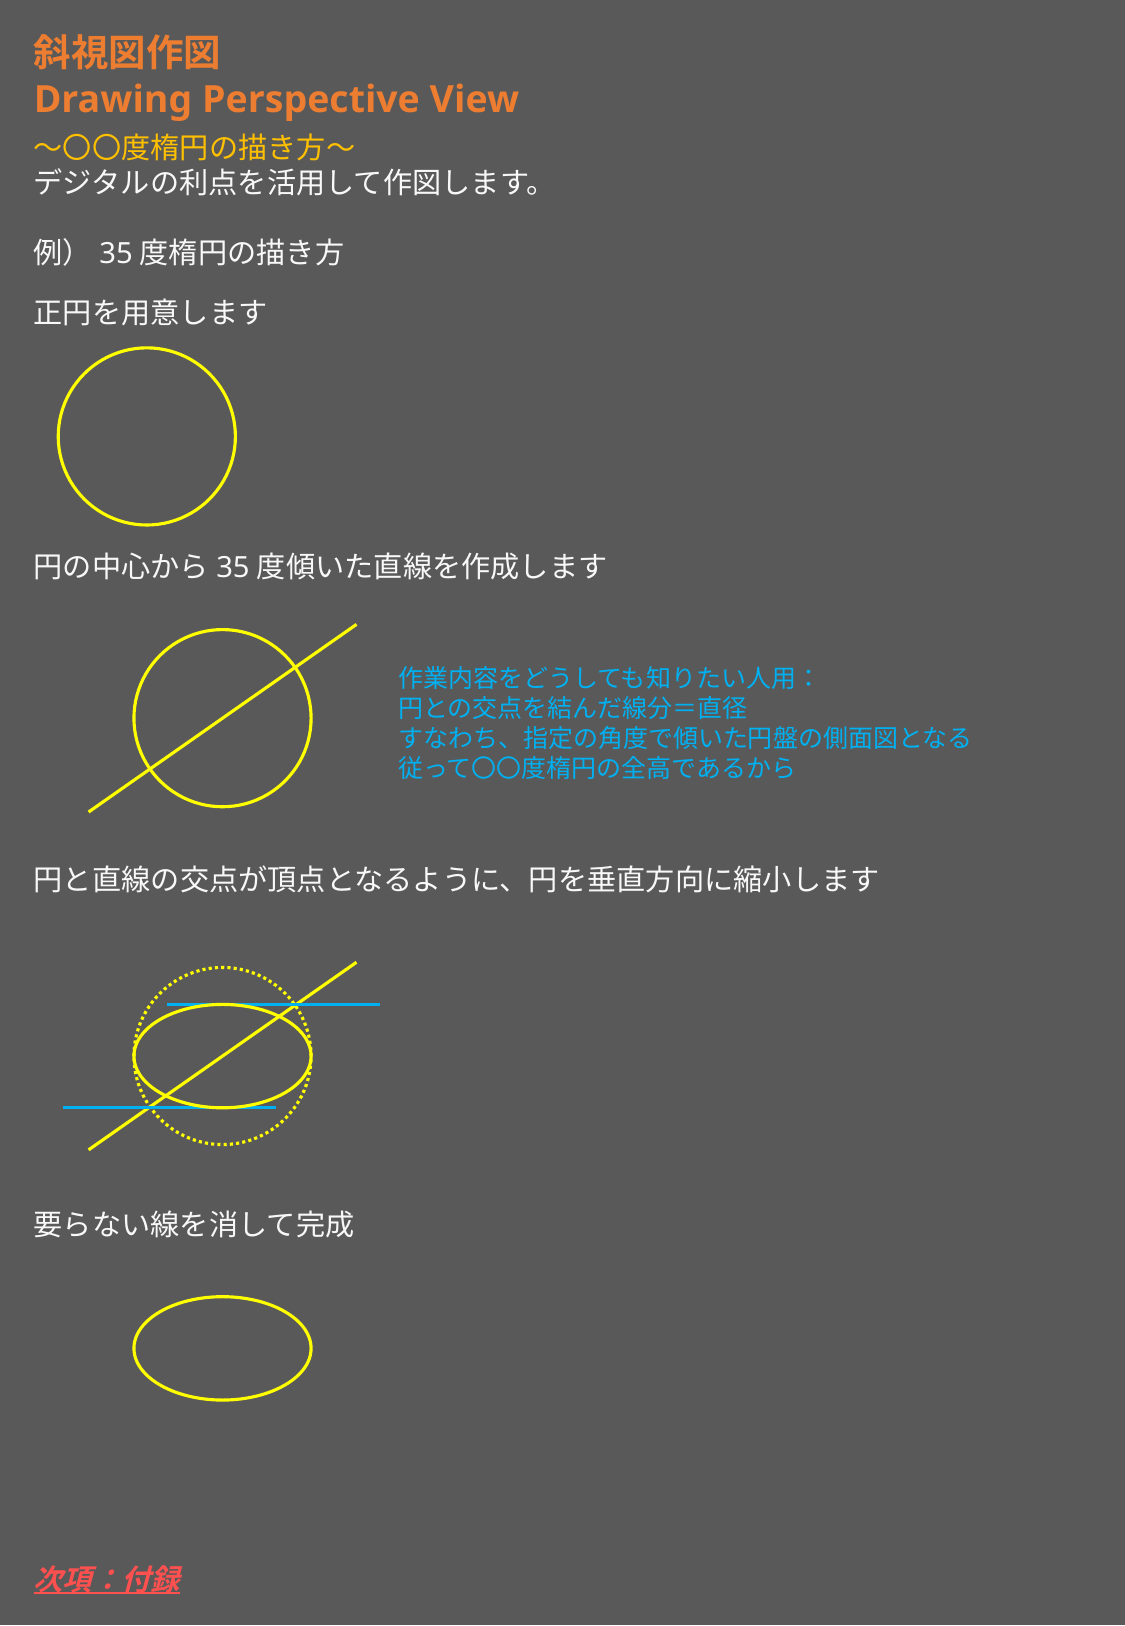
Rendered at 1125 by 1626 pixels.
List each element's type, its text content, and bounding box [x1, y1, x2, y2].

text_box 円と直線の交点が頂点となるように、円を垂直方向に縮小します [19, 854, 1125, 904]
text_box [150, 719, 313, 809]
text_box [132, 628, 295, 717]
text_box 作業内容をどうしても知りたい人用： 円との交点を結んだ線分＝直径 すなわち、指定の角度で傾いた円盤の側面図となる 従って〇〇度楕円の全高であるから [383, 655, 988, 790]
text_box [133, 965, 295, 1044]
text_box [229, 668, 313, 717]
text_box 円の中心から35度傾いた直線を作成します [19, 541, 1125, 591]
text_box 斜視図作図 Drawing Perspective View [19, 21, 1125, 122]
text_box ～〇〇度楕円の描き方～ デジタルの利点を活用して作図します。 例）35度楕円の描き方 [19, 122, 1125, 277]
text_box [132, 1295, 313, 1402]
text_box 要らない線を消して完成 [19, 1199, 1125, 1250]
text_box 正円を用意します [19, 287, 1125, 337]
text_box [284, 1006, 312, 1044]
text_box [132, 1057, 313, 1107]
text_box [132, 1064, 161, 1105]
text_box [132, 1005, 313, 1055]
text_box [151, 1071, 312, 1147]
text_box [56, 346, 237, 527]
text_box 次項：付録 [19, 1553, 1125, 1604]
text_box [132, 719, 217, 768]
